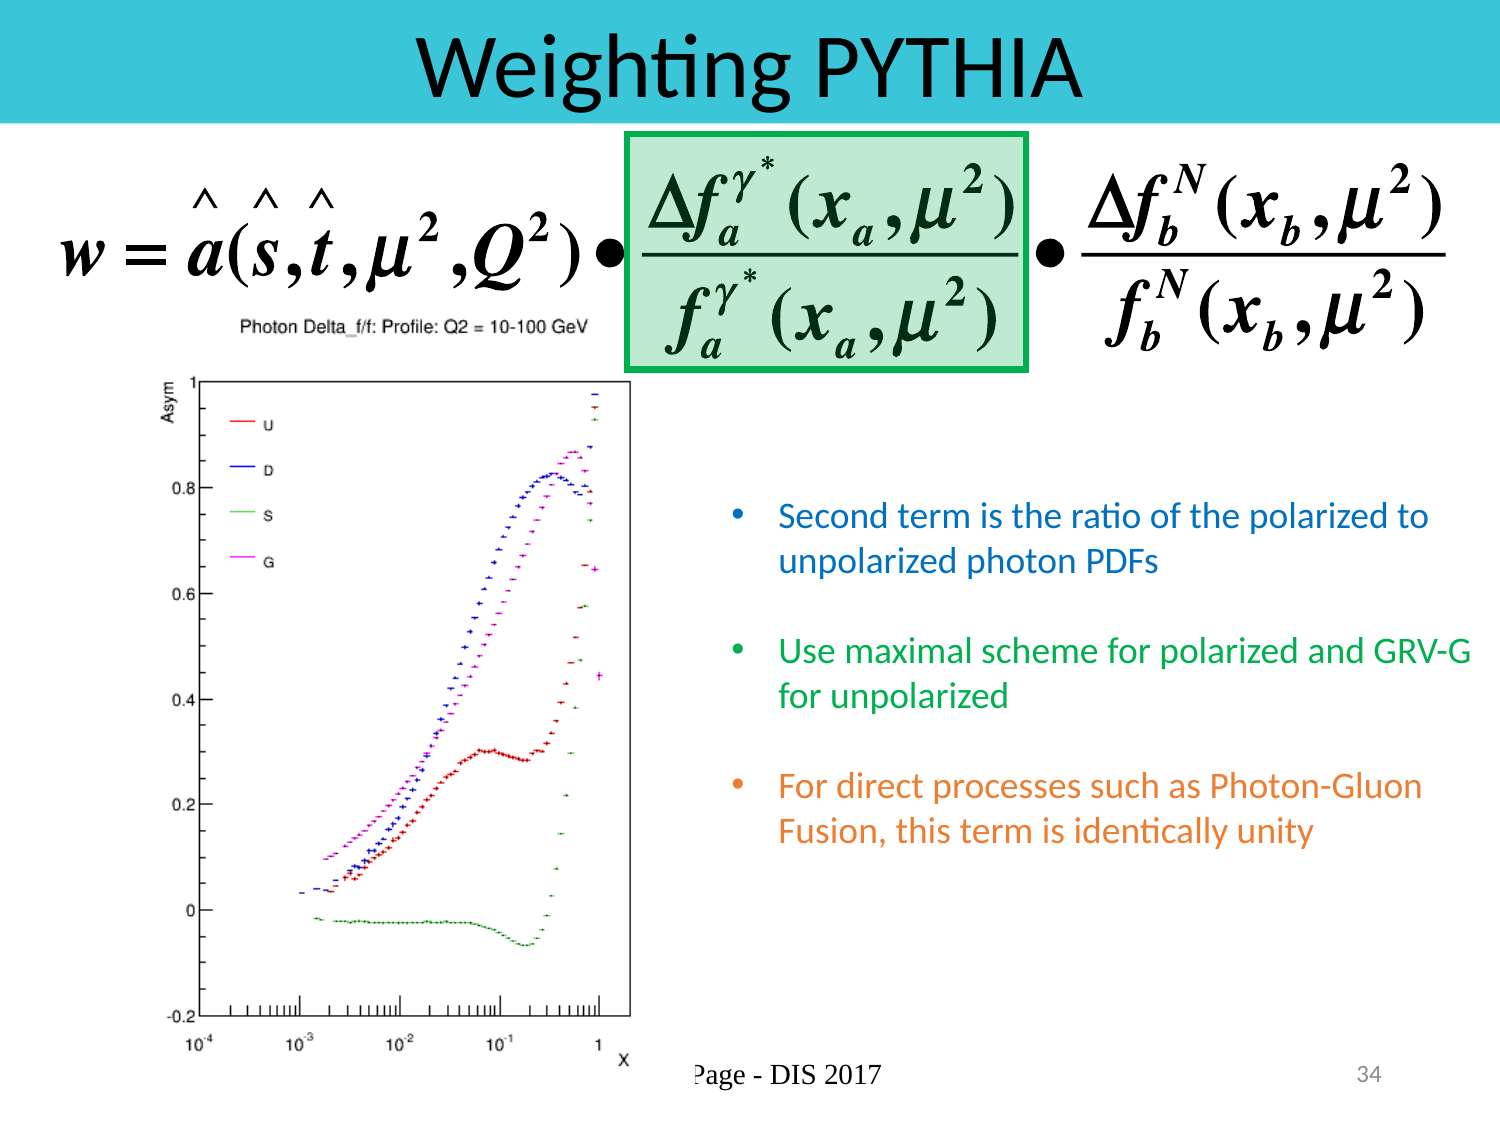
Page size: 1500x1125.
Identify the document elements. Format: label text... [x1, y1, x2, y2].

footer Brian Page - DIS 2017 [695, 1042, 1004, 1103]
picture [50, 139, 1452, 1103]
text_box [626, 133, 1027, 139]
text_box Second term is the ratio of the polarized to unpolarized photon PDFs Use maximal scheme for polarized and GRV-G for unpolarized For direct processes such as Photon-Gluon Fusion, this term is identically unity [716, 483, 1500, 859]
text_box Weighting PYTHIA [0, 0, 1500, 124]
text_box [695, 365, 1027, 371]
slide_number 34 [1059, 1042, 1397, 1103]
